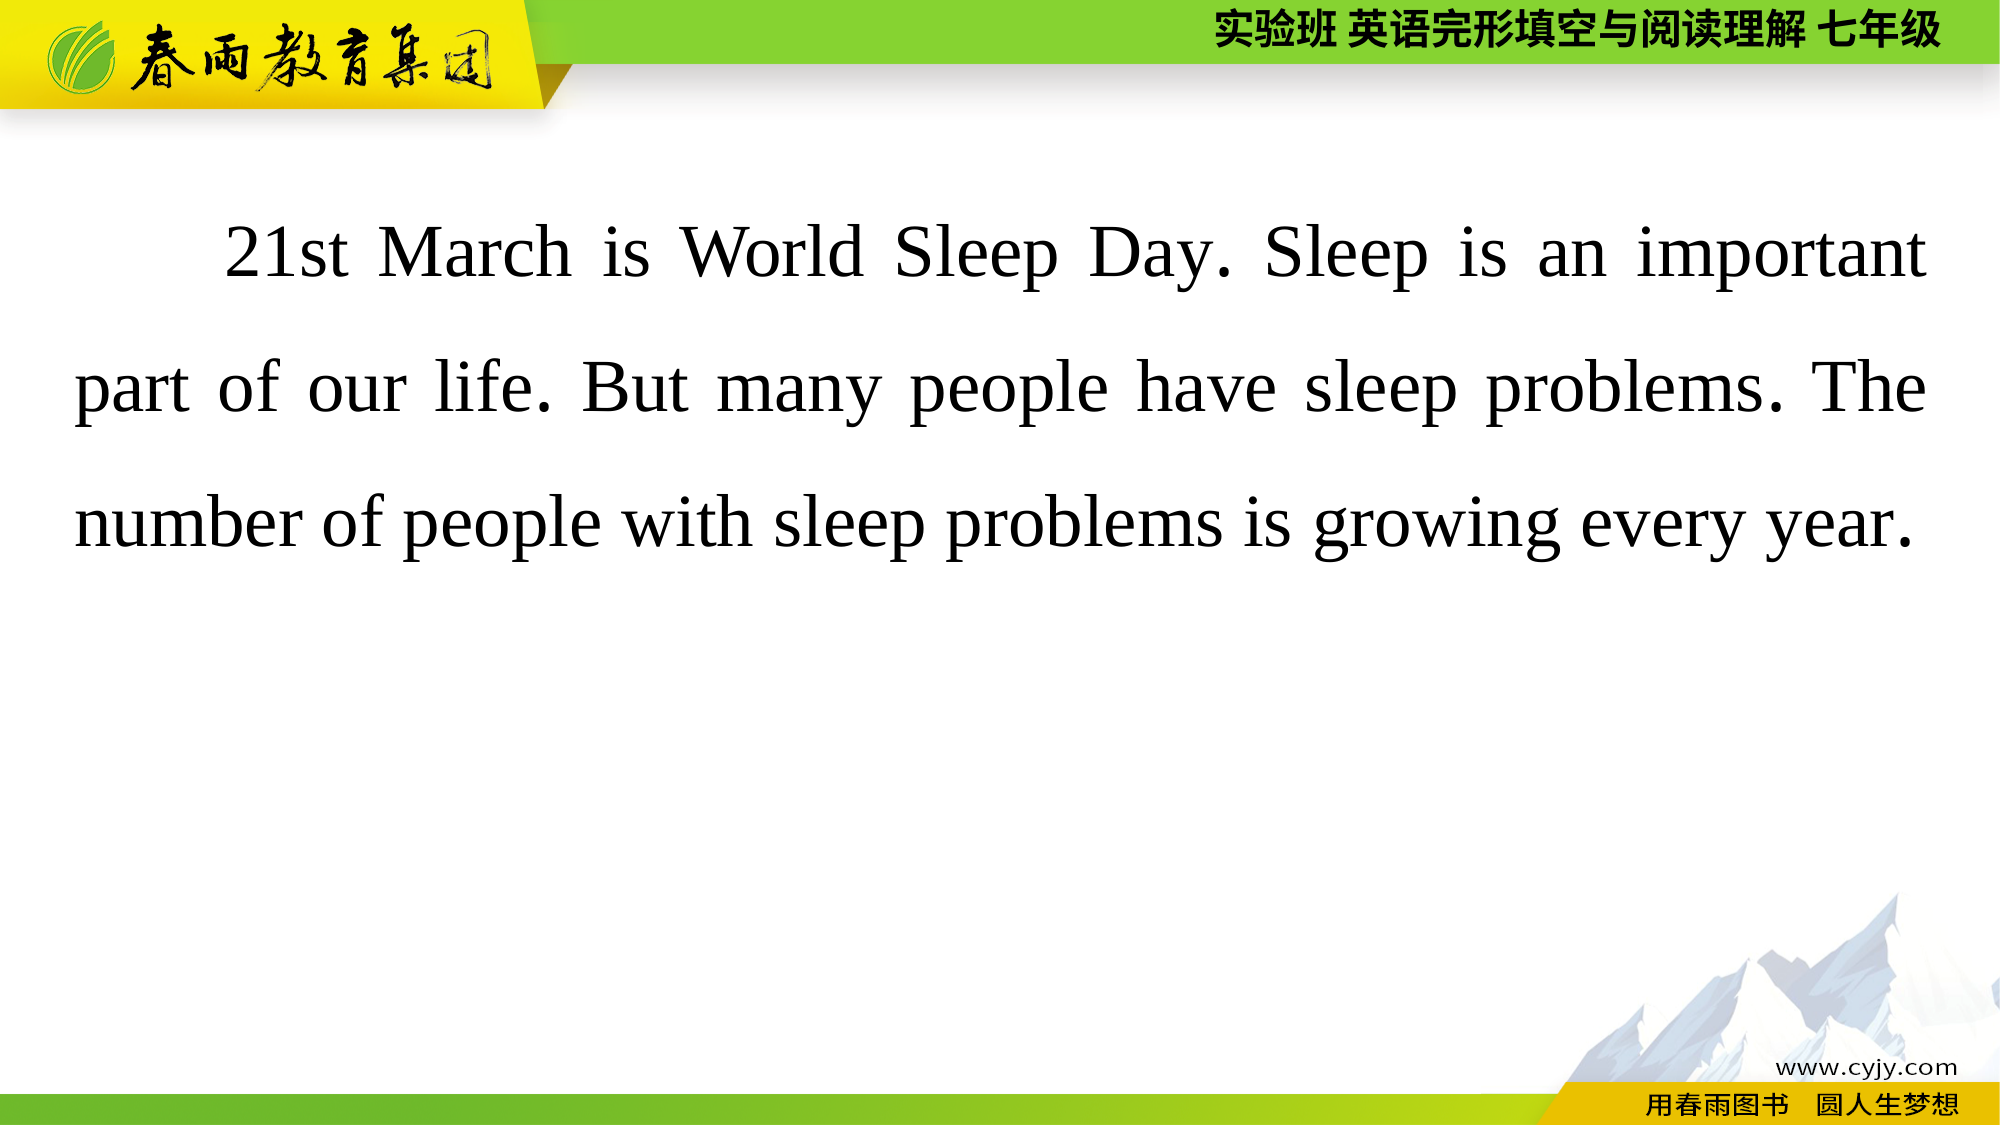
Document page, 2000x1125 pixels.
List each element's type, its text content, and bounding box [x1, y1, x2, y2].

text_box 21st March is World Sleep Day. Sleep is an important part of our life. But many people have sleep problems. The number of people with sleep problems is growing every year. [59, 148, 1944, 569]
picture [0, 0, 2000, 1125]
